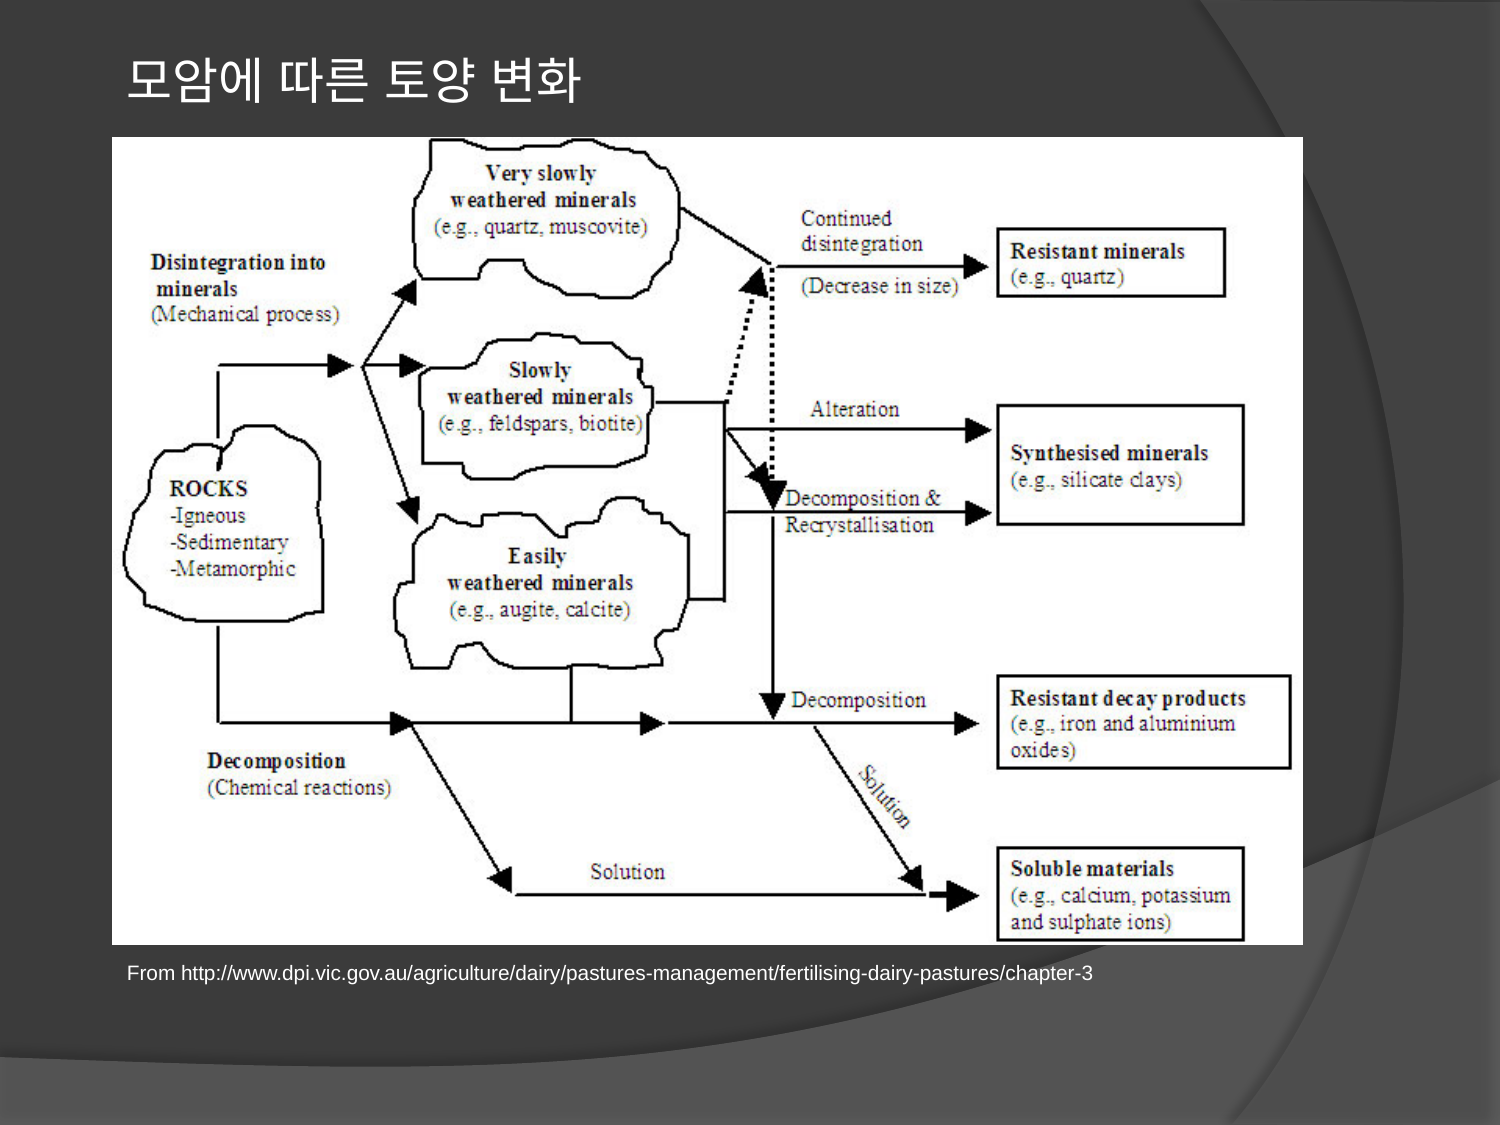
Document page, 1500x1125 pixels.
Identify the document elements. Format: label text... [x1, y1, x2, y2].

text_box 모암에 따른 토양 변화 [112, 42, 1211, 118]
text_box From http://www.dpi.vic.gov.au/agriculture/dairy/pastures-management/fertilising-dairy-pastures/chapter-3 [112, 957, 1306, 993]
picture [111, 136, 1303, 946]
